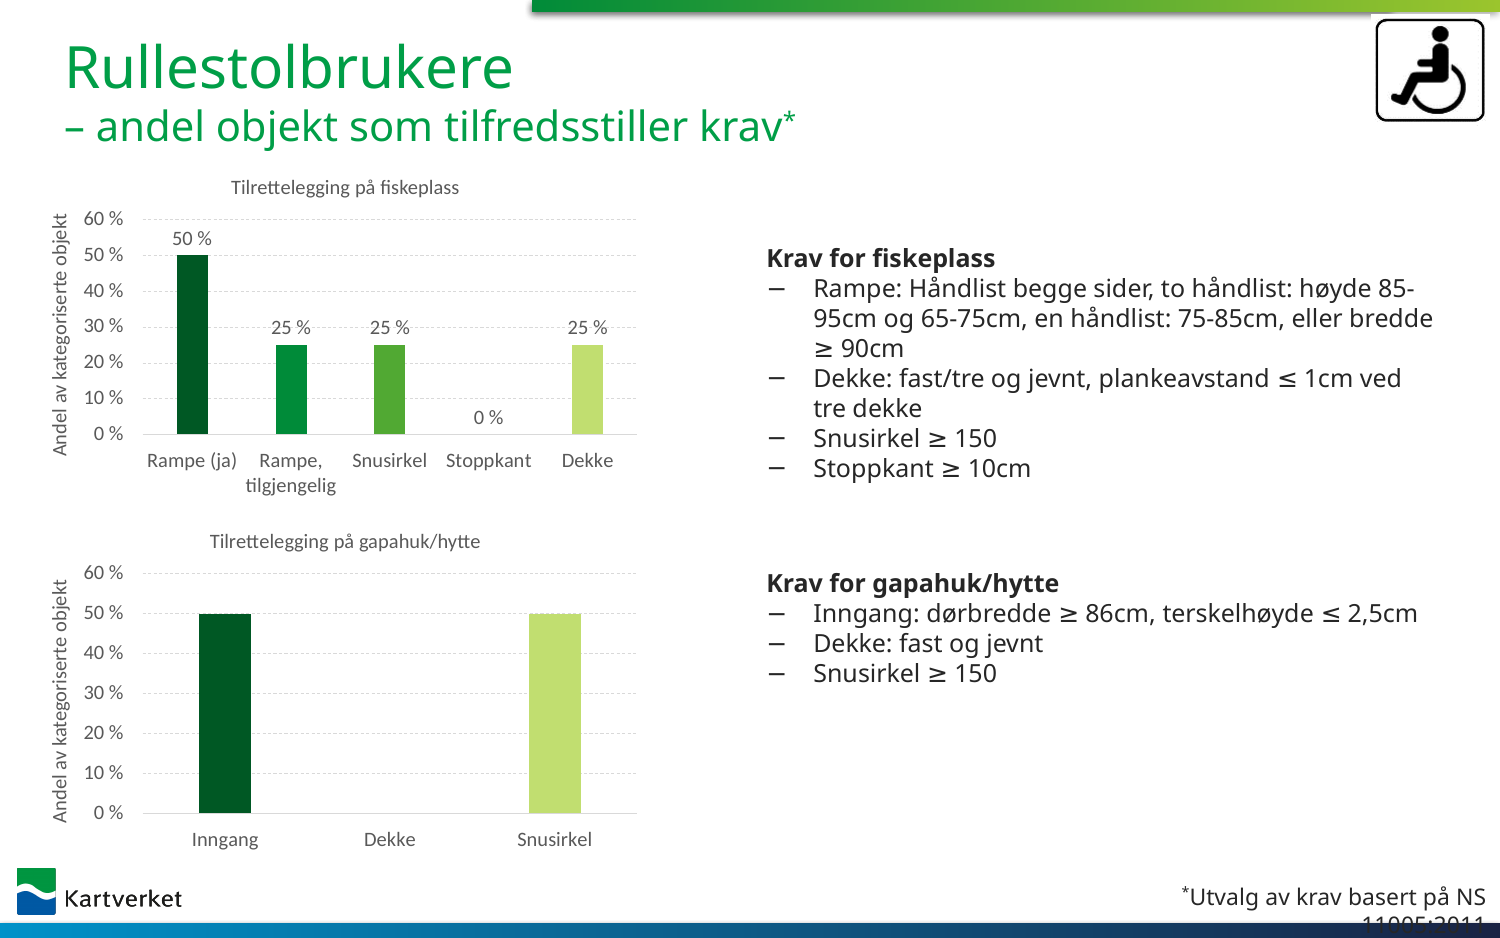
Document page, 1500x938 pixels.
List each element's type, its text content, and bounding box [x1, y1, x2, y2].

picture [1371, 13, 1491, 127]
text_box Rullestolbrukere – andel objekt som tilfredsstiller krav* [49, 29, 1431, 158]
text_box Krav for gapahuk/hytte Inngang: dørbredde ≥ 86cm, terskelhøyde ≤ 2,5cm Dekke: fast og jevnt Snusirkel ≥ 150 [751, 560, 1452, 695]
picture [41, 166, 650, 505]
text_box *Utvalg av krav basert på NS 11005:2011 [1068, 873, 1500, 938]
text_box Krav for fiskeplass Rampe: Håndlist begge sider, to håndlist: høyde 85-95cm og 65-75cm, en håndlist: 75-85cm, eller bredde ≥ 90cm Dekke: fast/tre og jevnt, plankeavstand ≤ 1cm ved tre dekke Snusirkel ≥ 150 Stoppkant ≥ 10cm [751, 235, 1452, 490]
picture [41, 520, 650, 859]
